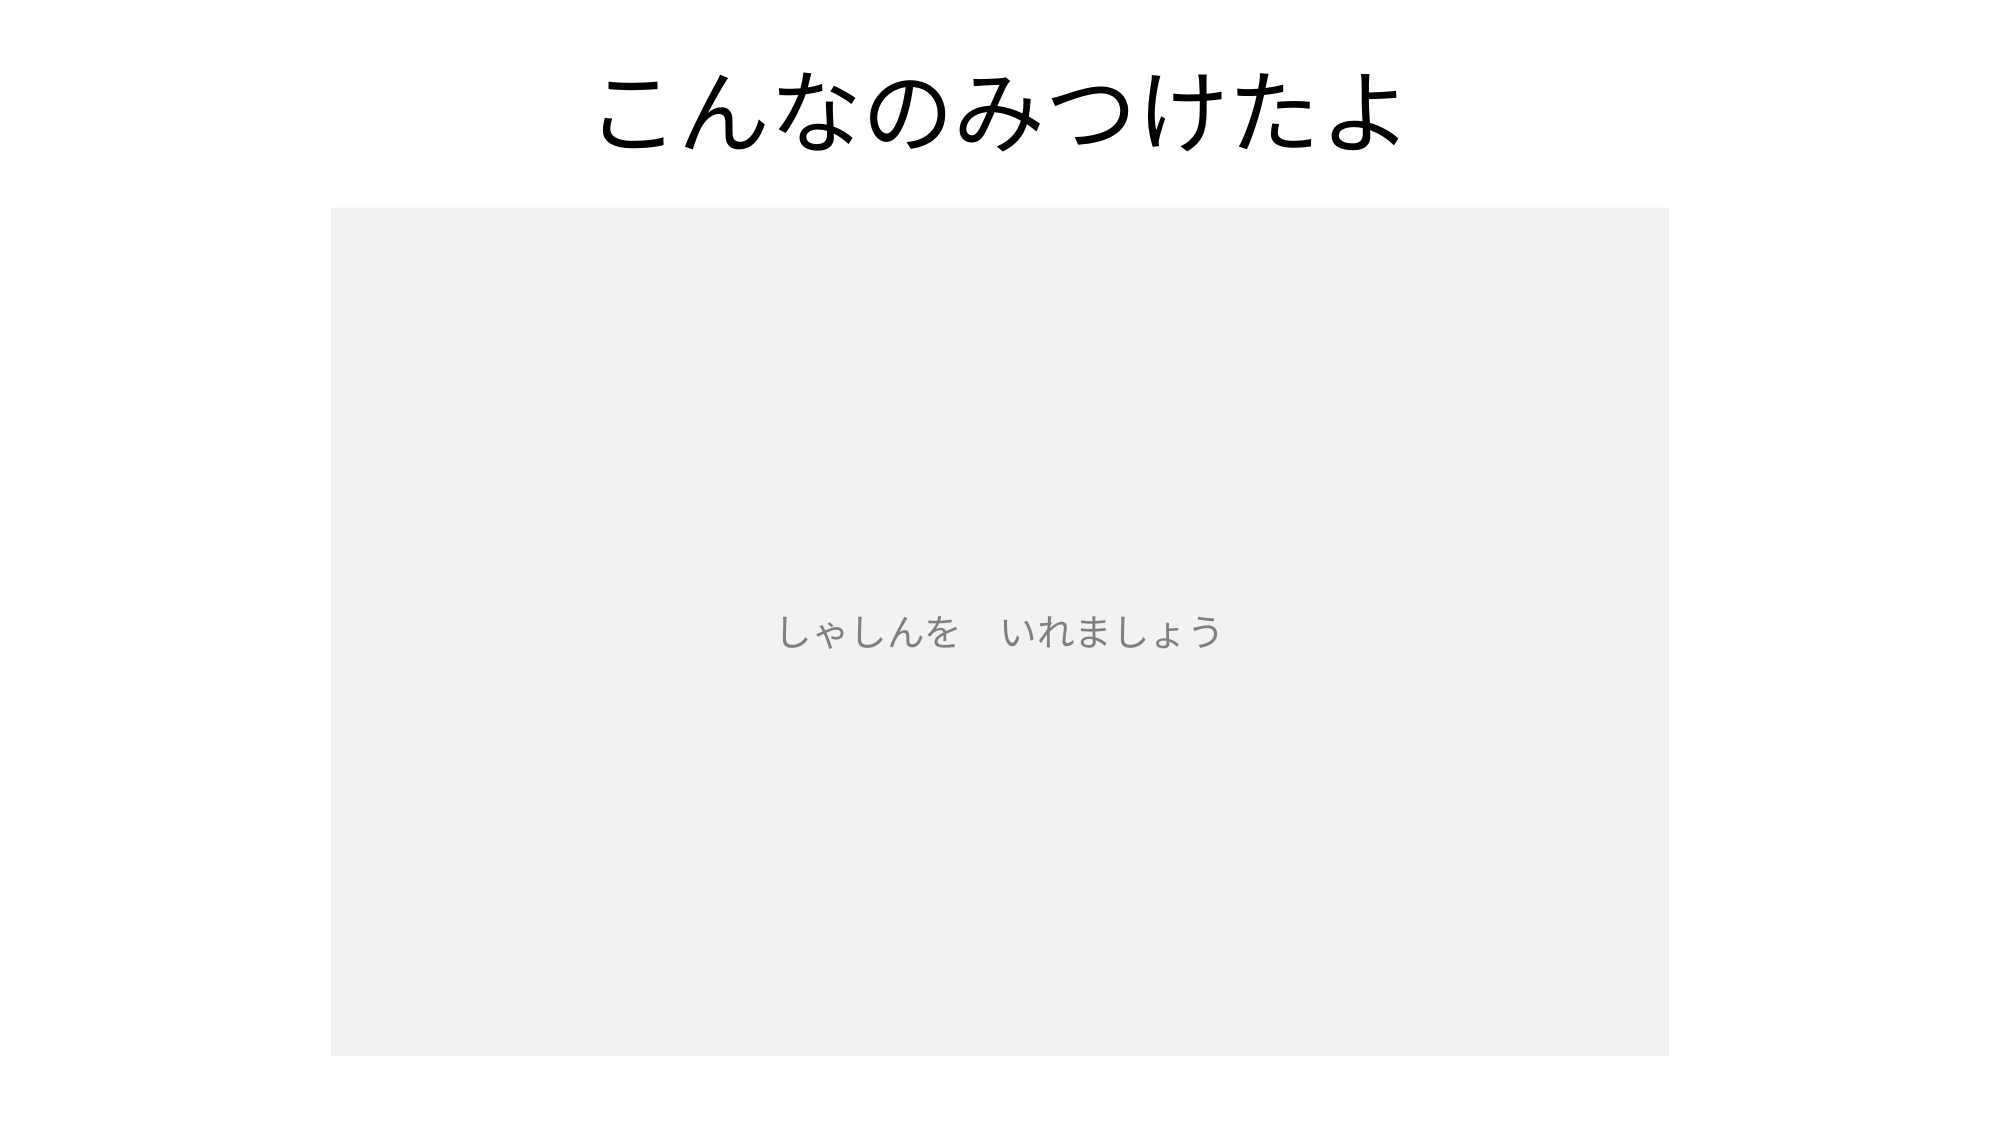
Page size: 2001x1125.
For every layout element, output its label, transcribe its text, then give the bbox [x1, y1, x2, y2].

title こんなのみつけたよ [137, 59, 1863, 174]
text_box しゃしんを いれましょう [330, 206, 1670, 1057]
